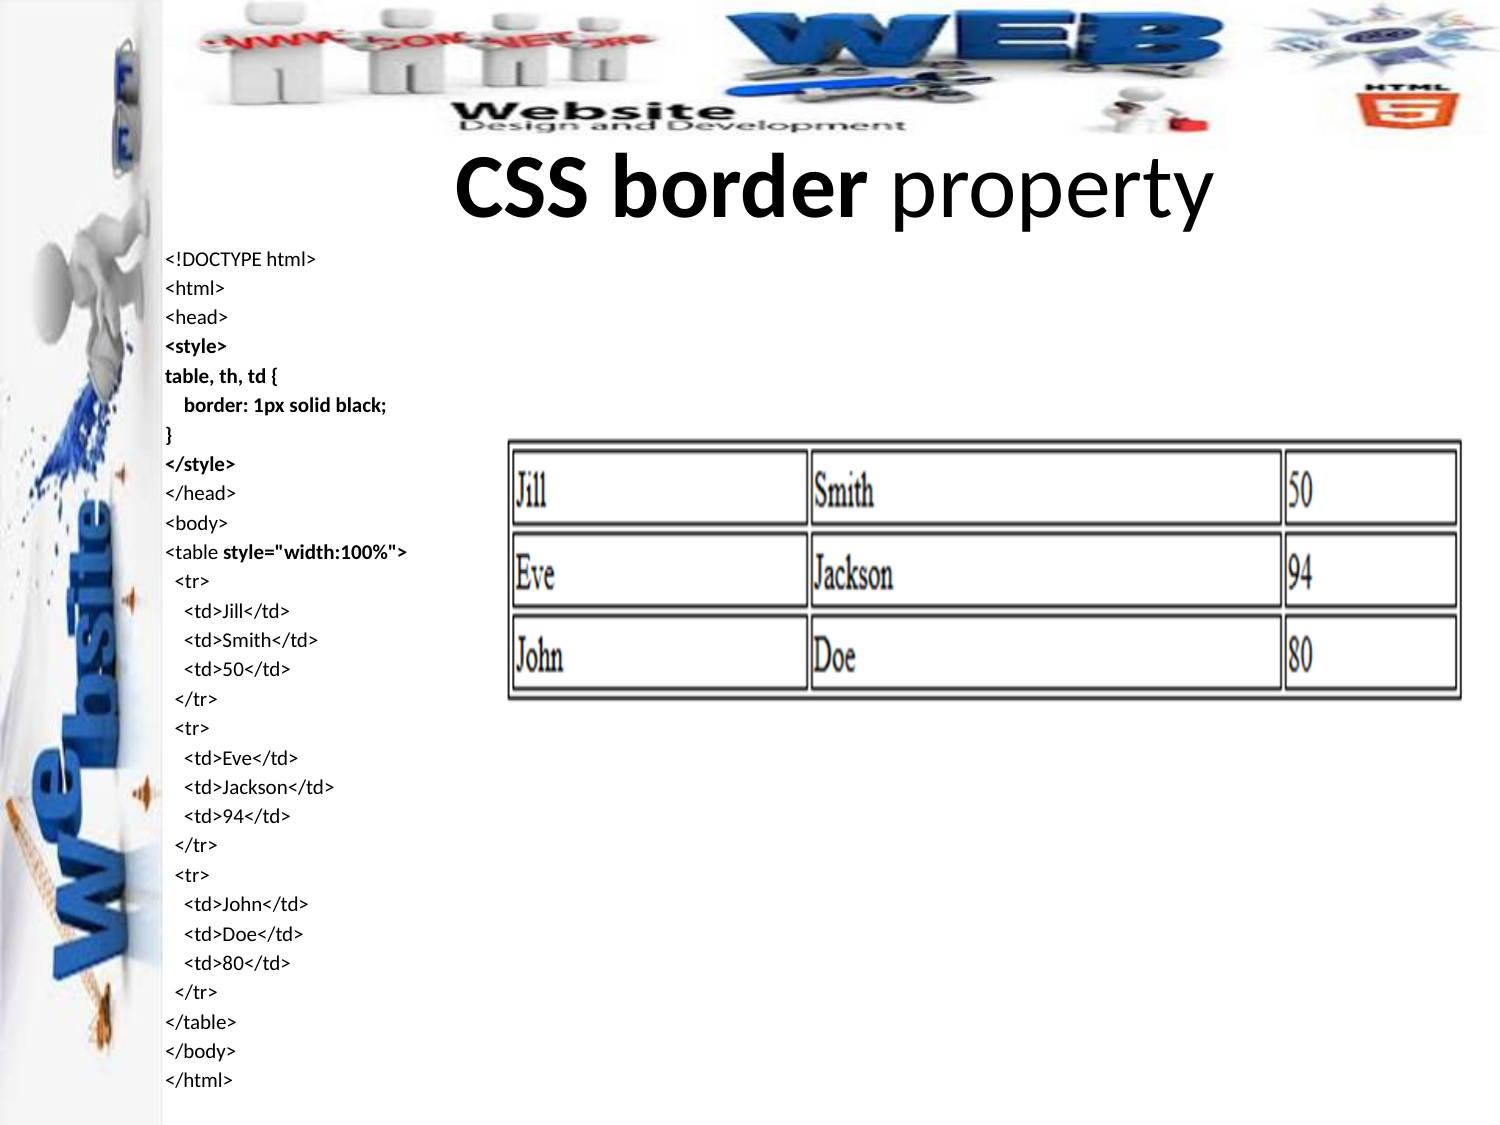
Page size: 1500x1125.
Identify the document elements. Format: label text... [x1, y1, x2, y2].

title CSS border property [150, 87, 1500, 237]
picture [499, 431, 1471, 713]
list <!DOCTYPE html> <html> <head> <style> table, th, td { border: 1px solid black; } </style> </head> <body> <table style="width:100%"> <tr> <td>Jill</td> <td>Smith</td> <td>50</td> </tr> <tr> <td>Eve</td> <td>Jackson</td> <td>94</td> </tr> <tr> <td>John</td> <td>Doe</td> <td>80</td> </tr> </table> </body> </html> [150, 237, 1500, 1124]
picture [0, 0, 1500, 1125]
